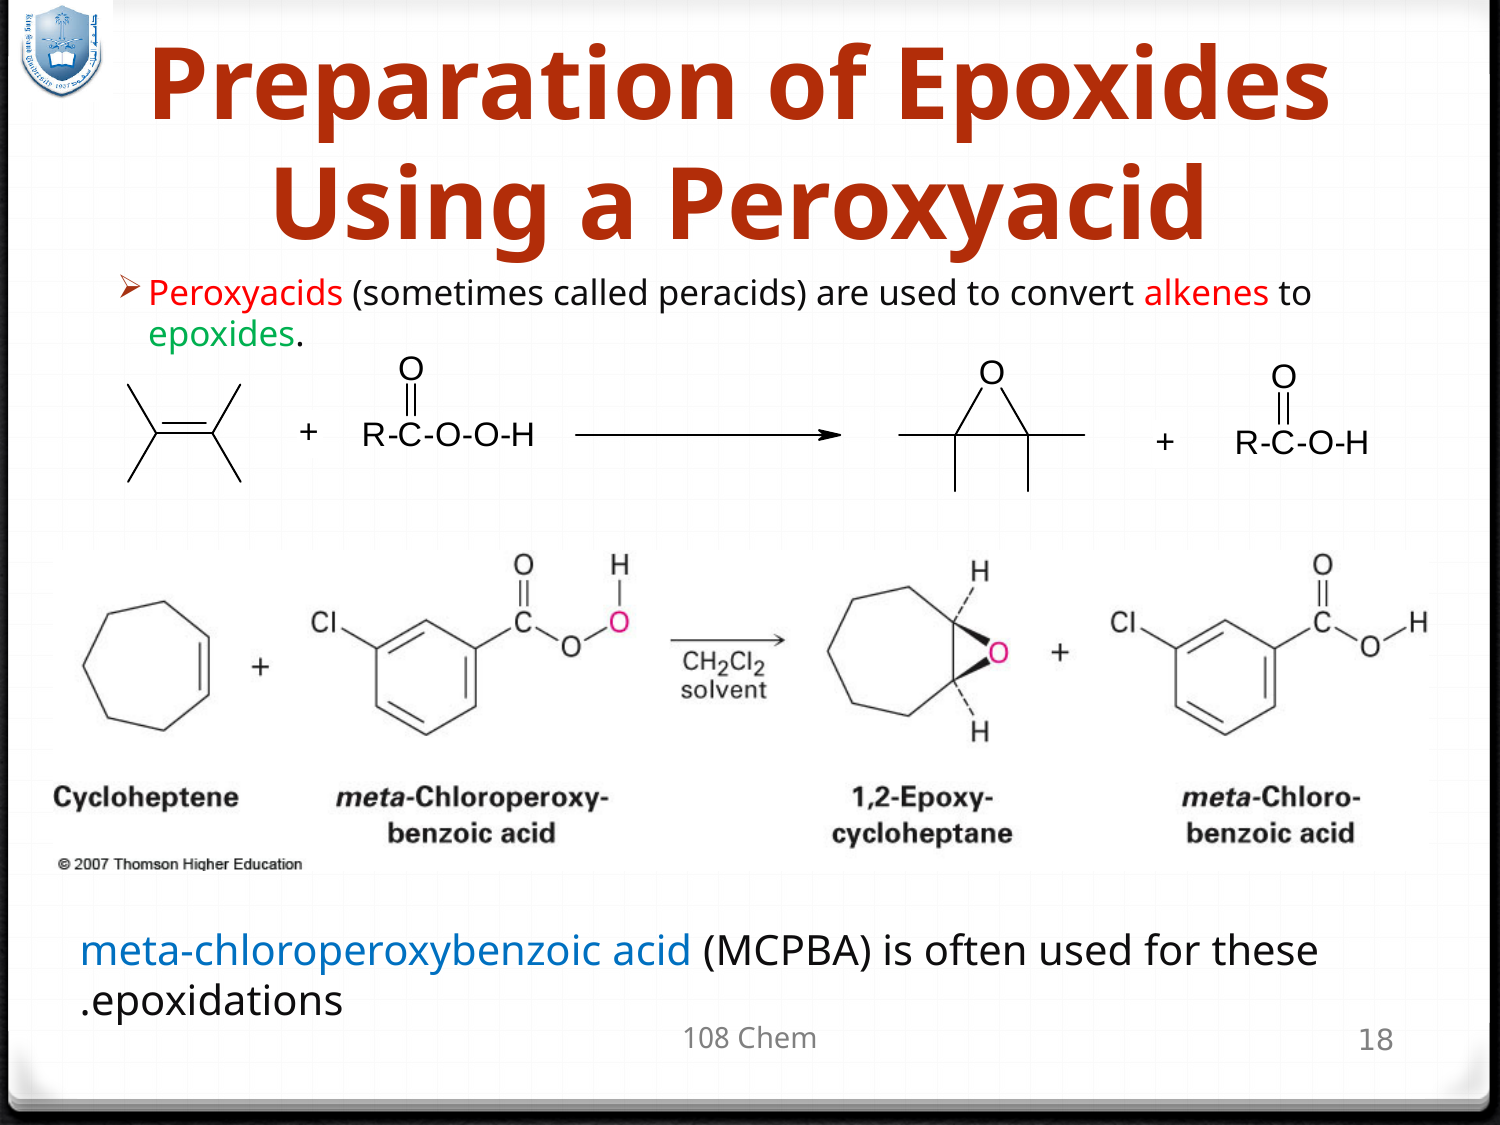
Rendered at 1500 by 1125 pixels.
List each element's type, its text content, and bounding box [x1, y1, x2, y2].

text_box meta-chloroperoxybenzoic acid (MCPBA) is often used for these epoxidations. [64, 916, 1424, 1032]
title Preparation of Epoxides Using a Peroxyacid [102, 45, 1378, 234]
picture [0, 0, 1500, 1125]
footer 108 Chem [512, 1032, 988, 1069]
text_box Peroxyacids (sometimes called peracids) are used to convert alkenes to epoxides. [102, 262, 1378, 363]
slide_number 18 [1059, 1032, 1410, 1069]
